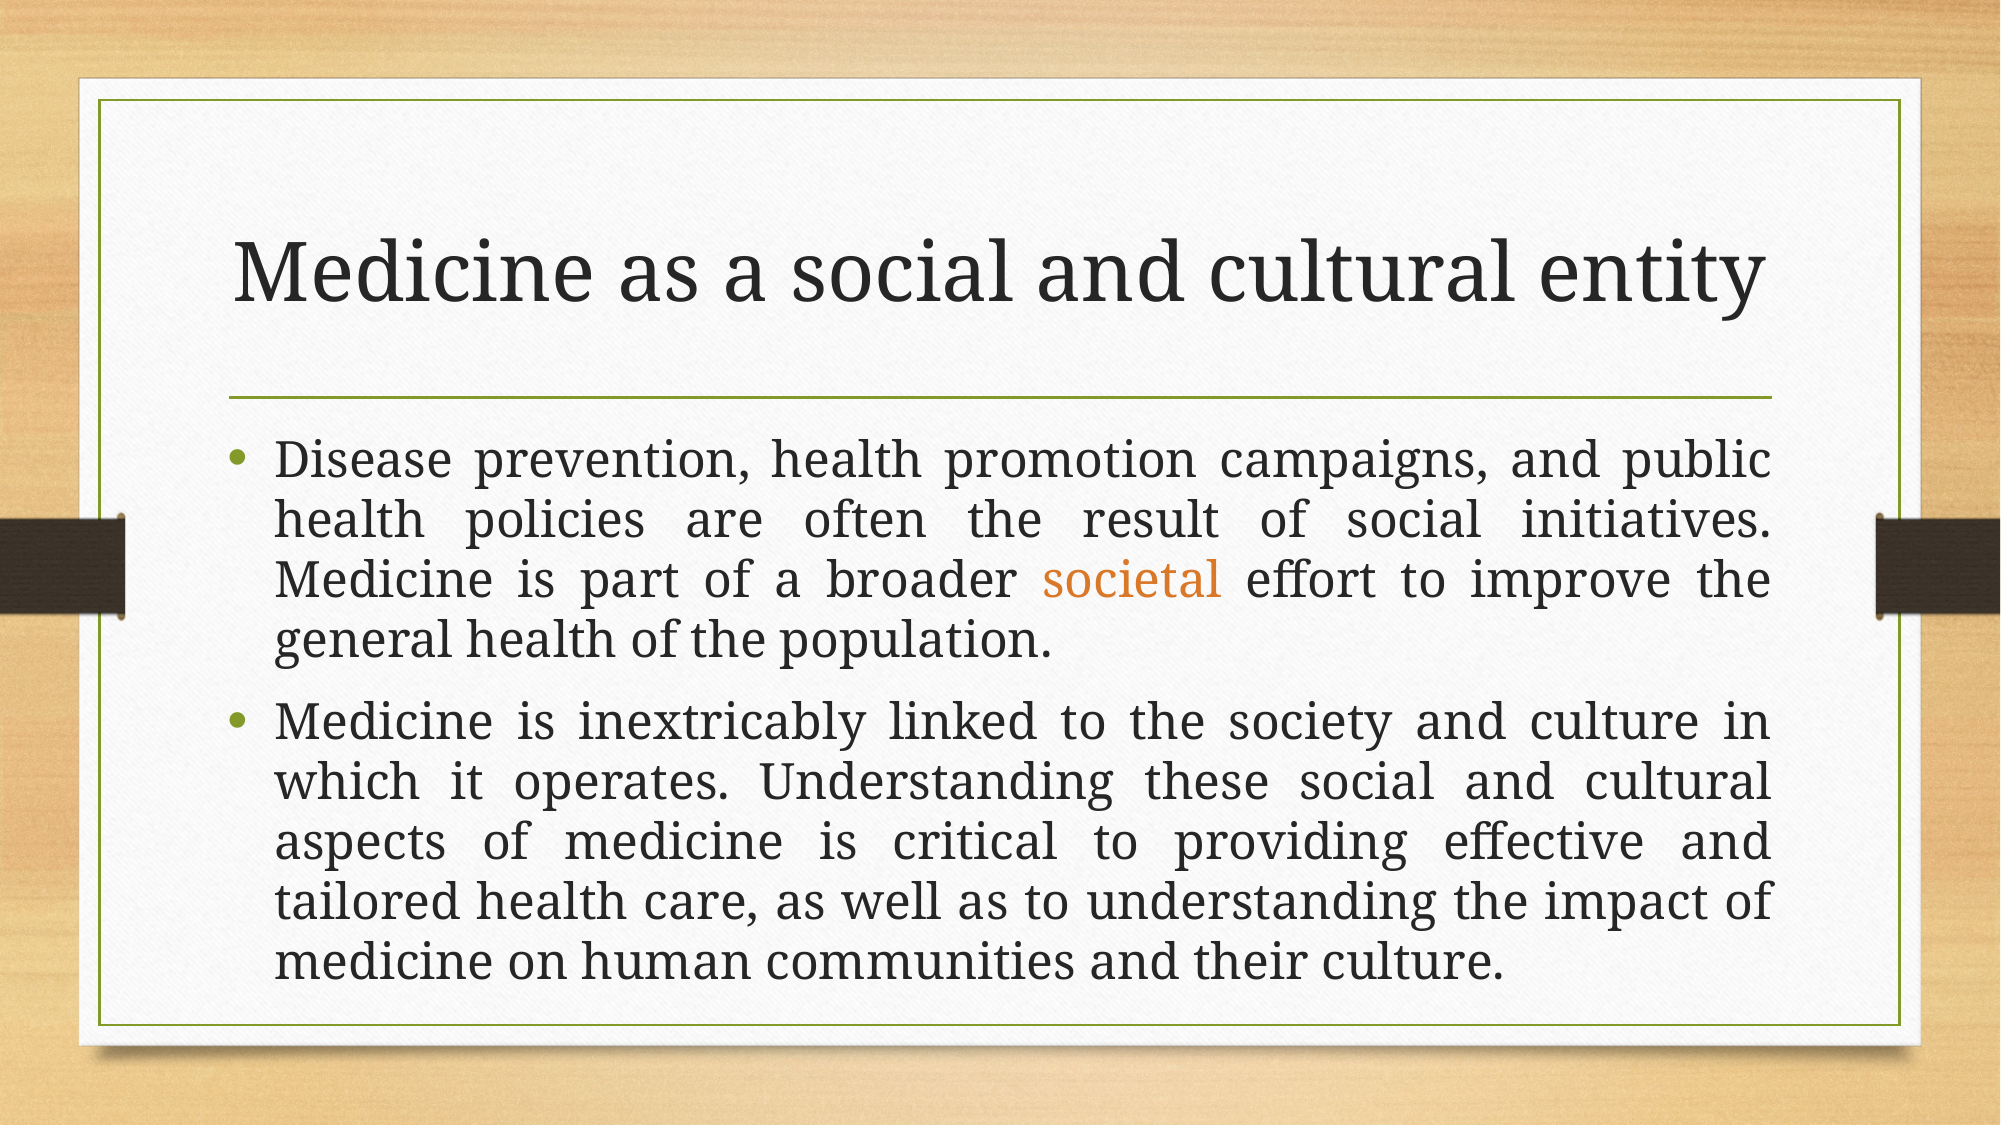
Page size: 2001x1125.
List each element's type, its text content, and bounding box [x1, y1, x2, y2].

title Medicine as a social and cultural entity [212, 161, 1788, 375]
list Disease prevention, health promotion campaigns, and public health policies are often the result of social initiatives. Medicine is part of a broader societal effort to improve the general health of the population. Medicine is inextricably linked to the society and culture in which it operates. Understanding these social and cultural aspects of medicine is critical to providing effective and tailored health care, as well as to understanding the impact of medicine on human communities and their culture. [212, 419, 1788, 964]
picture [0, 0, 2001, 1125]
